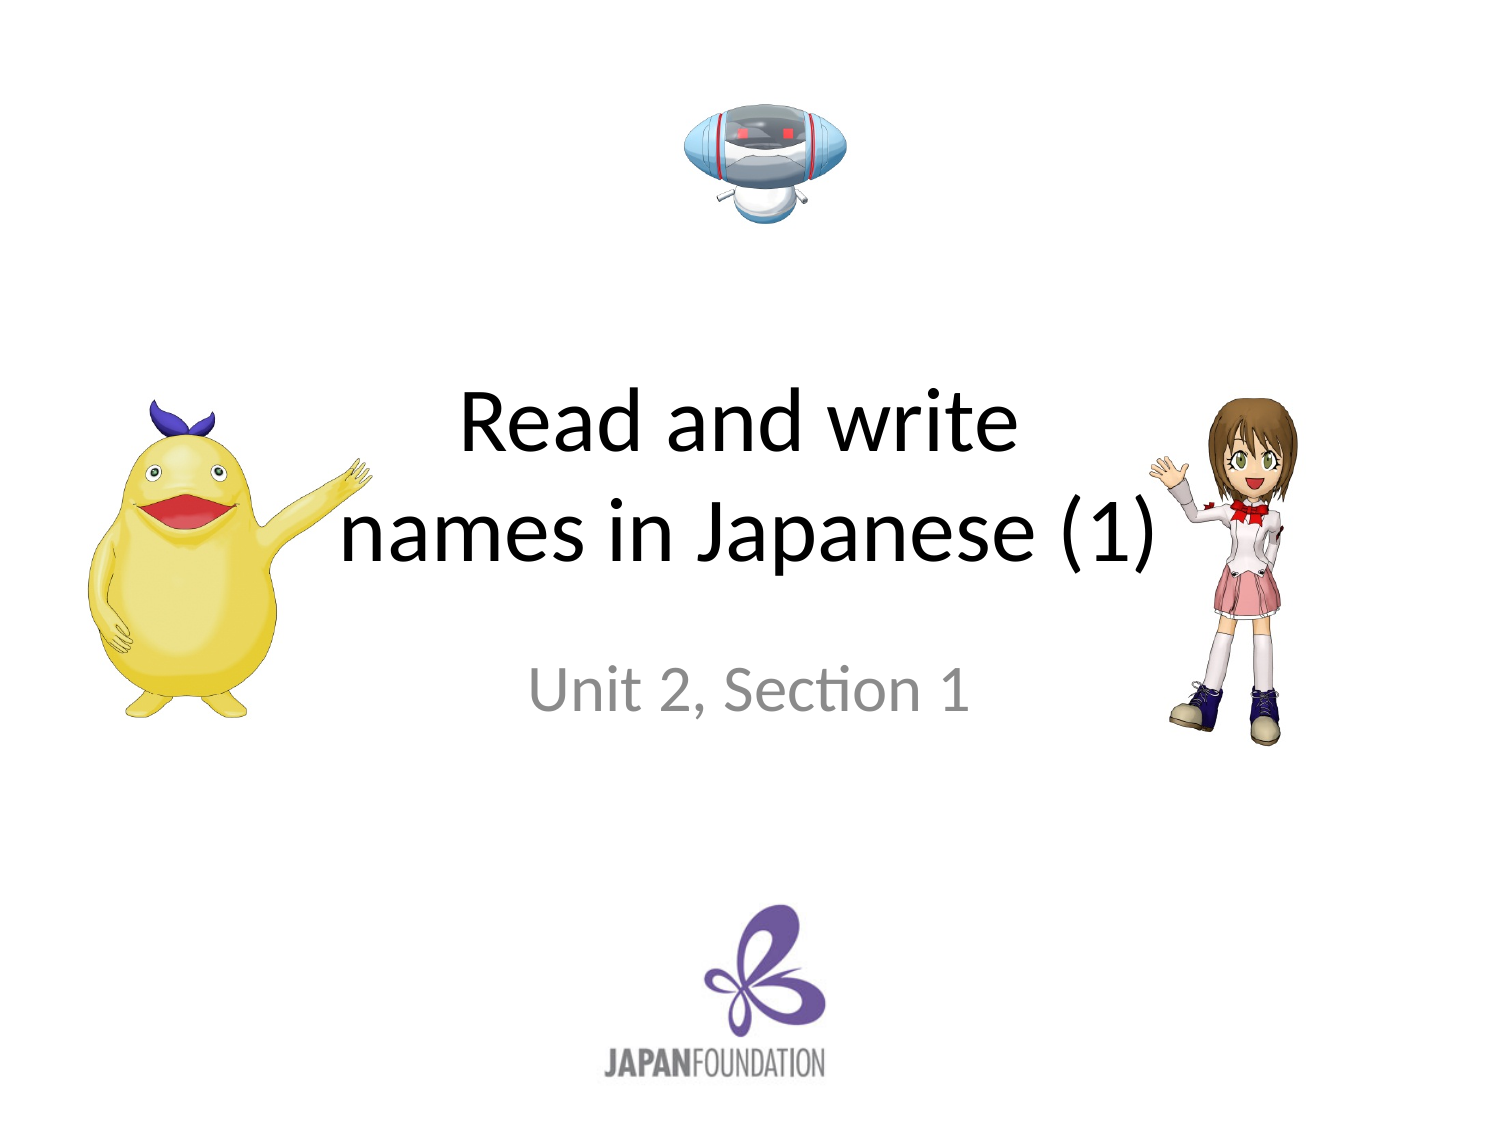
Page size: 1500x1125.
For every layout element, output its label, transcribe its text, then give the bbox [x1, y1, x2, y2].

subtitle Unit 2, Section 1 [225, 637, 1275, 925]
picture [631, 63, 897, 241]
title Read and write names in Japanese (1) [112, 349, 1388, 591]
picture [596, 893, 836, 1090]
picture [0, 380, 452, 733]
picture [944, 361, 1500, 752]
